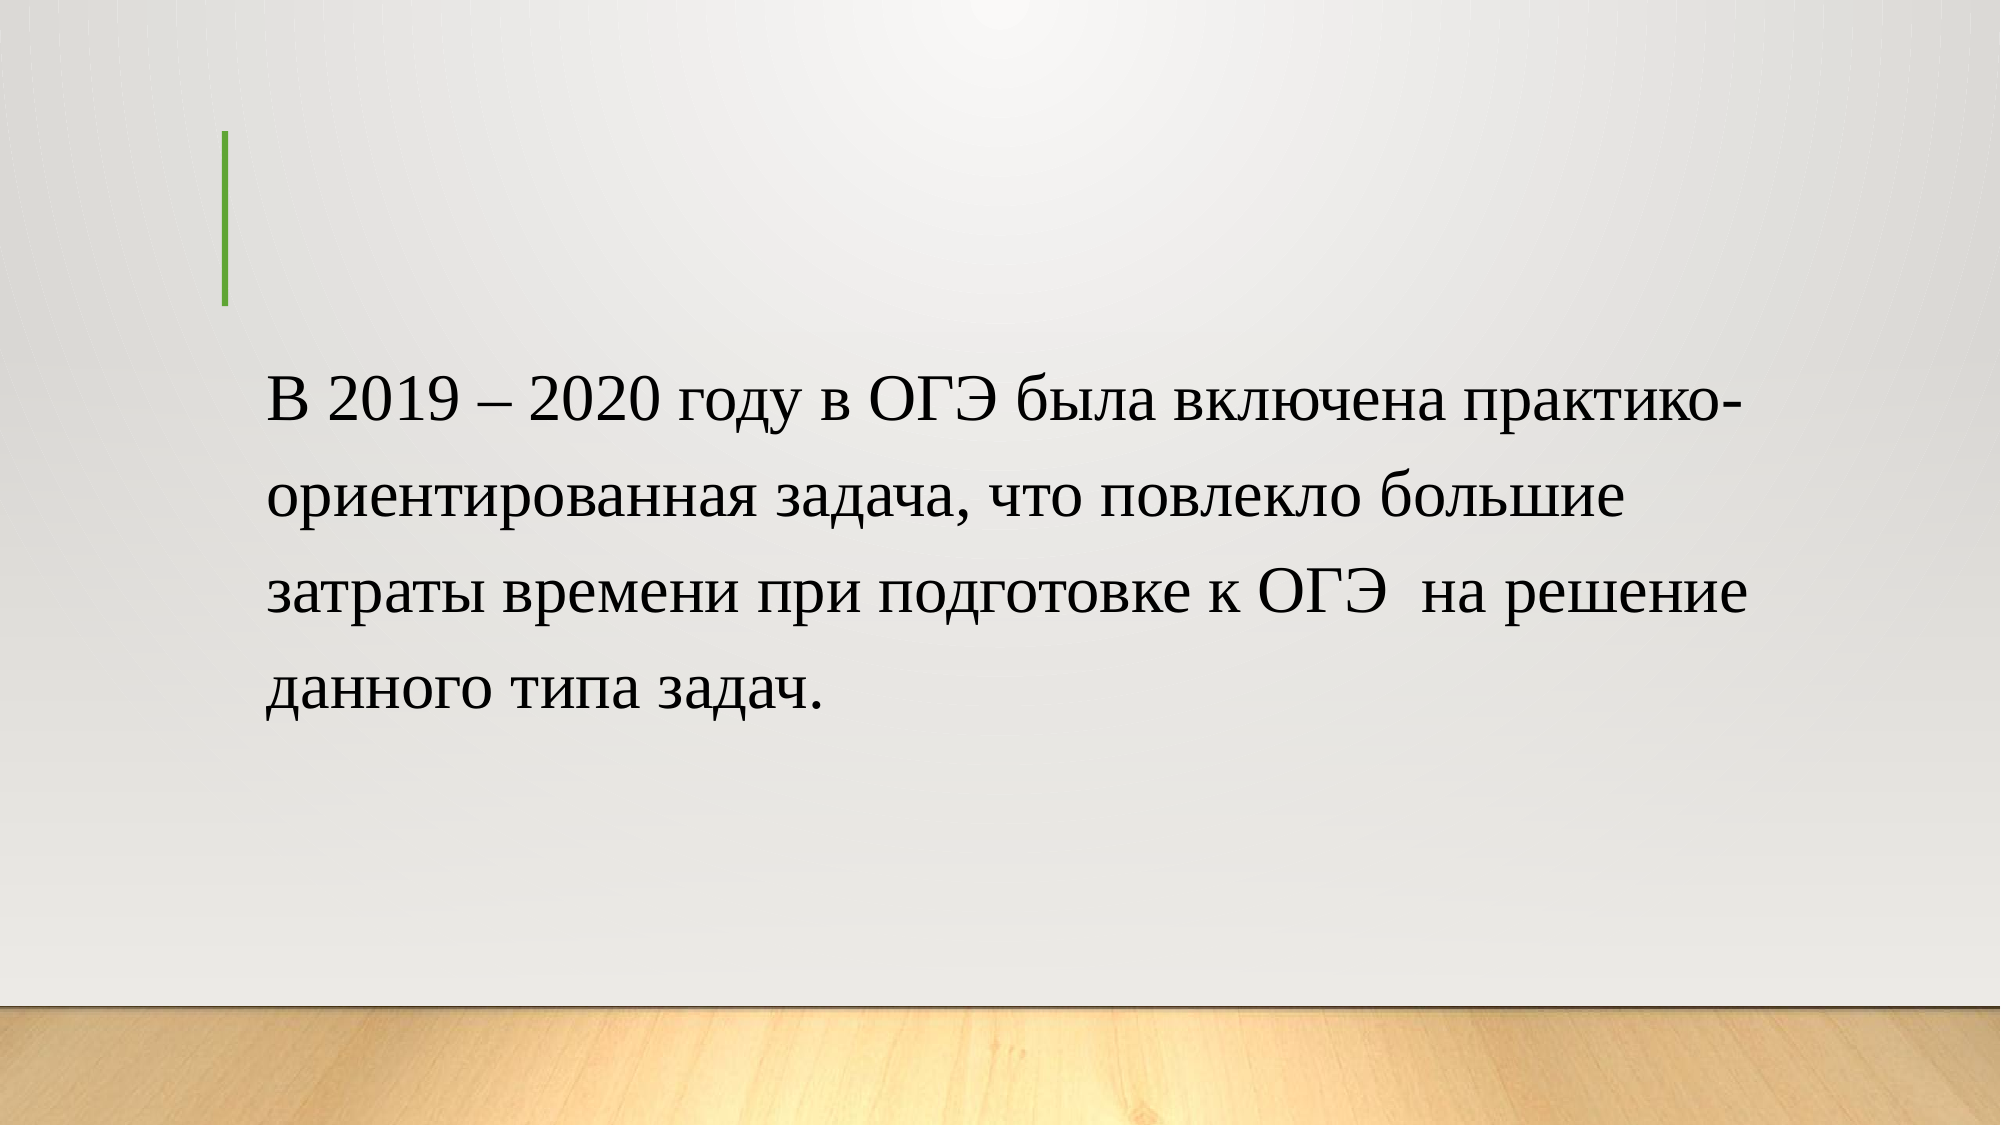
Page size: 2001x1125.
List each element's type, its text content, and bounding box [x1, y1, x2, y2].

list В 2019 – 2020 году в ОГЭ была включена практико-ориентированная задача, что повлекло большие затраты времени при подготовке к ОГЭ на решение данного типа задач. [251, 330, 1814, 897]
picture [0, 1006, 2000, 1125]
